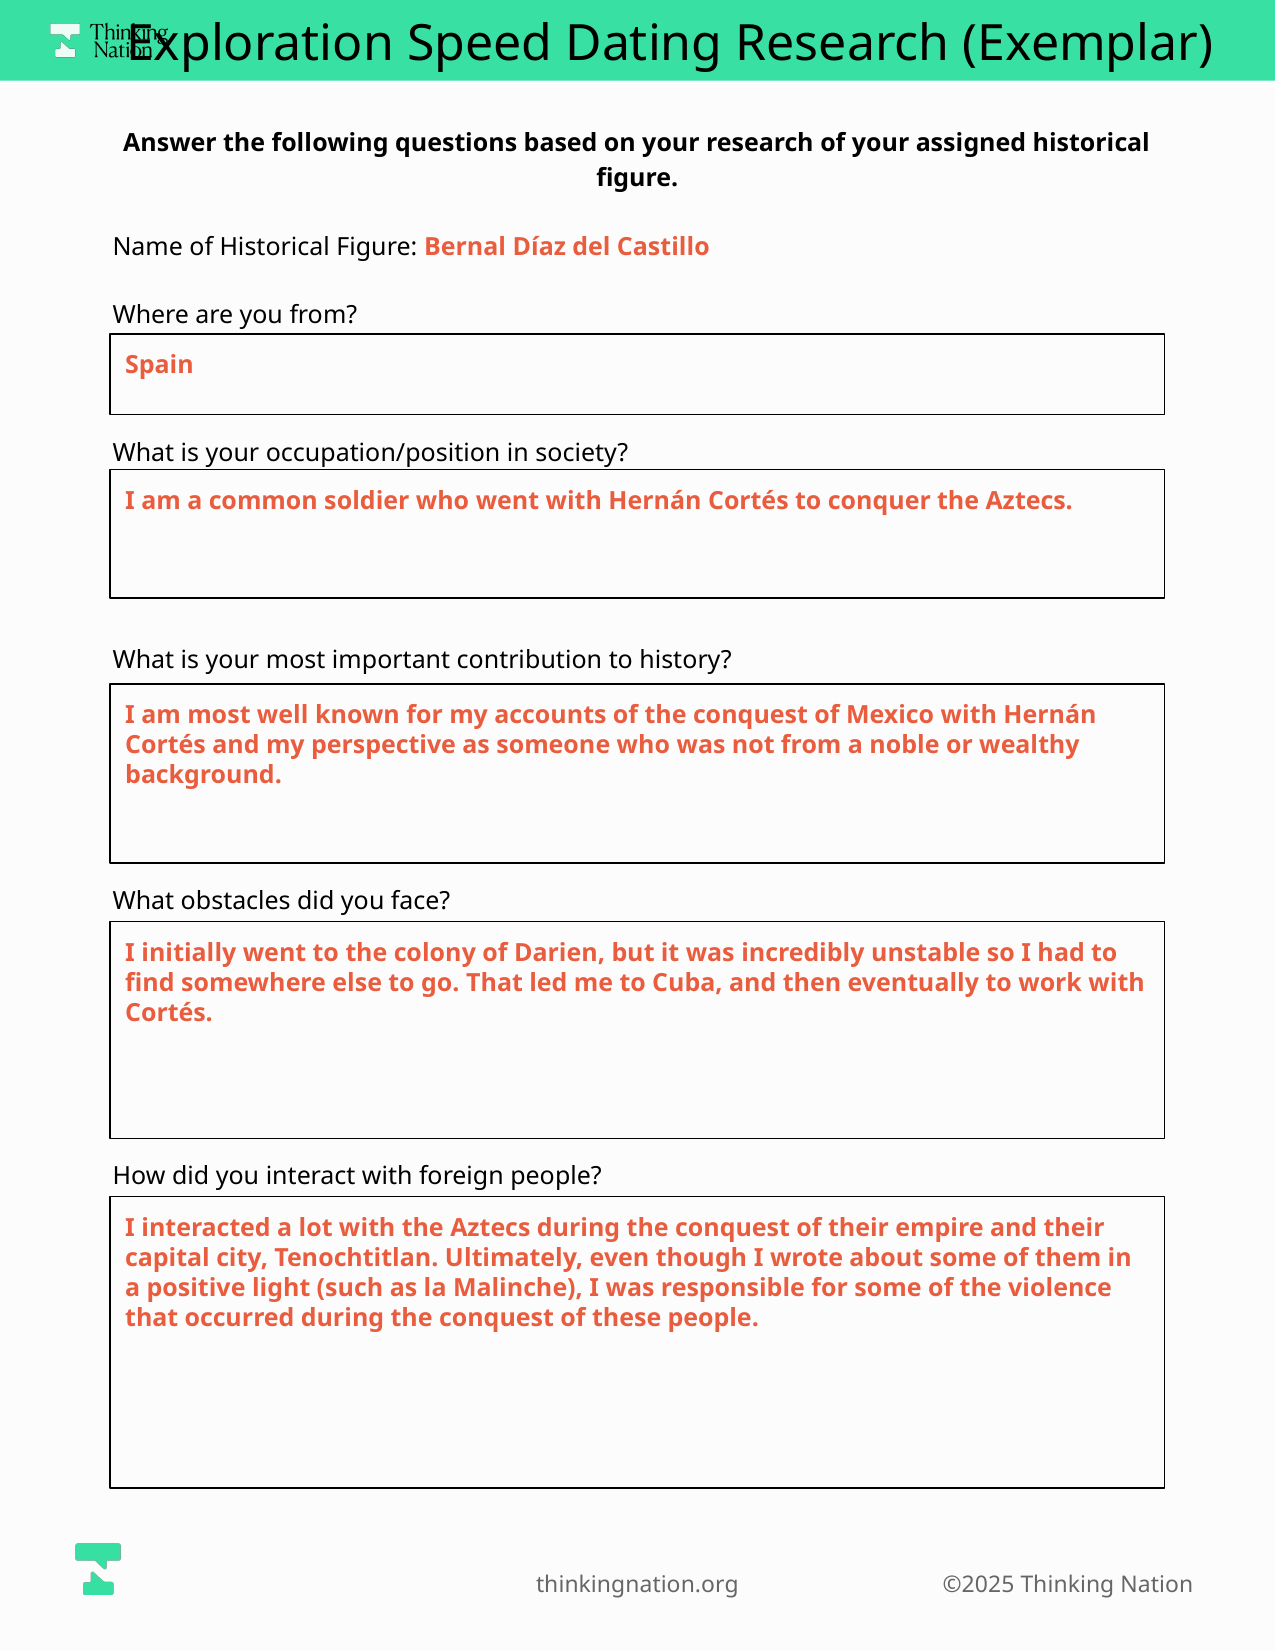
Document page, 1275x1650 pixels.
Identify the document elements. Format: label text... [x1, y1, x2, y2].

text_box Answer the following questions based on your research of your assigned historical figure. Name of Historical Figure: Bernal Díaz del Castillo Where are you from? What is your occupation/position in society? What is your most important contribution to history? What obstacles did you face? How did you interact with foreign people? [97, 107, 1178, 1650]
text_box I initially went to the colony of Darien, but it was incredibly unstable so I had to find somewhere else to go. That led me to Cuba, and then eventually to work with Cortés. [110, 921, 1165, 1139]
text_box I interacted a lot with the Aztecs during the conquest of their empire and their capital city, Tenochtitlan. Ultimately, even though I wrote about some of them in a positive light (such as la Malinche), I was responsible for some of the violence that occurred during the conquest of these people. [110, 1196, 1165, 1489]
text_box Exploration Speed Dating Research (Exemplar) [0, 0, 1275, 81]
text_box Spain [110, 333, 1165, 415]
picture [62, 1533, 134, 1605]
picture [36, 12, 172, 69]
text_box I am a common soldier who went with Hernán Cortés to conquer the Aztecs. [110, 469, 1165, 598]
text_box I am most well known for my accounts of the conquest of Mexico with Hernán Cortés and my perspective as someone who was not from a noble or wealthy background. [110, 683, 1165, 863]
text_box ©2025 Thinking Nation [1178, 1553, 1210, 1605]
